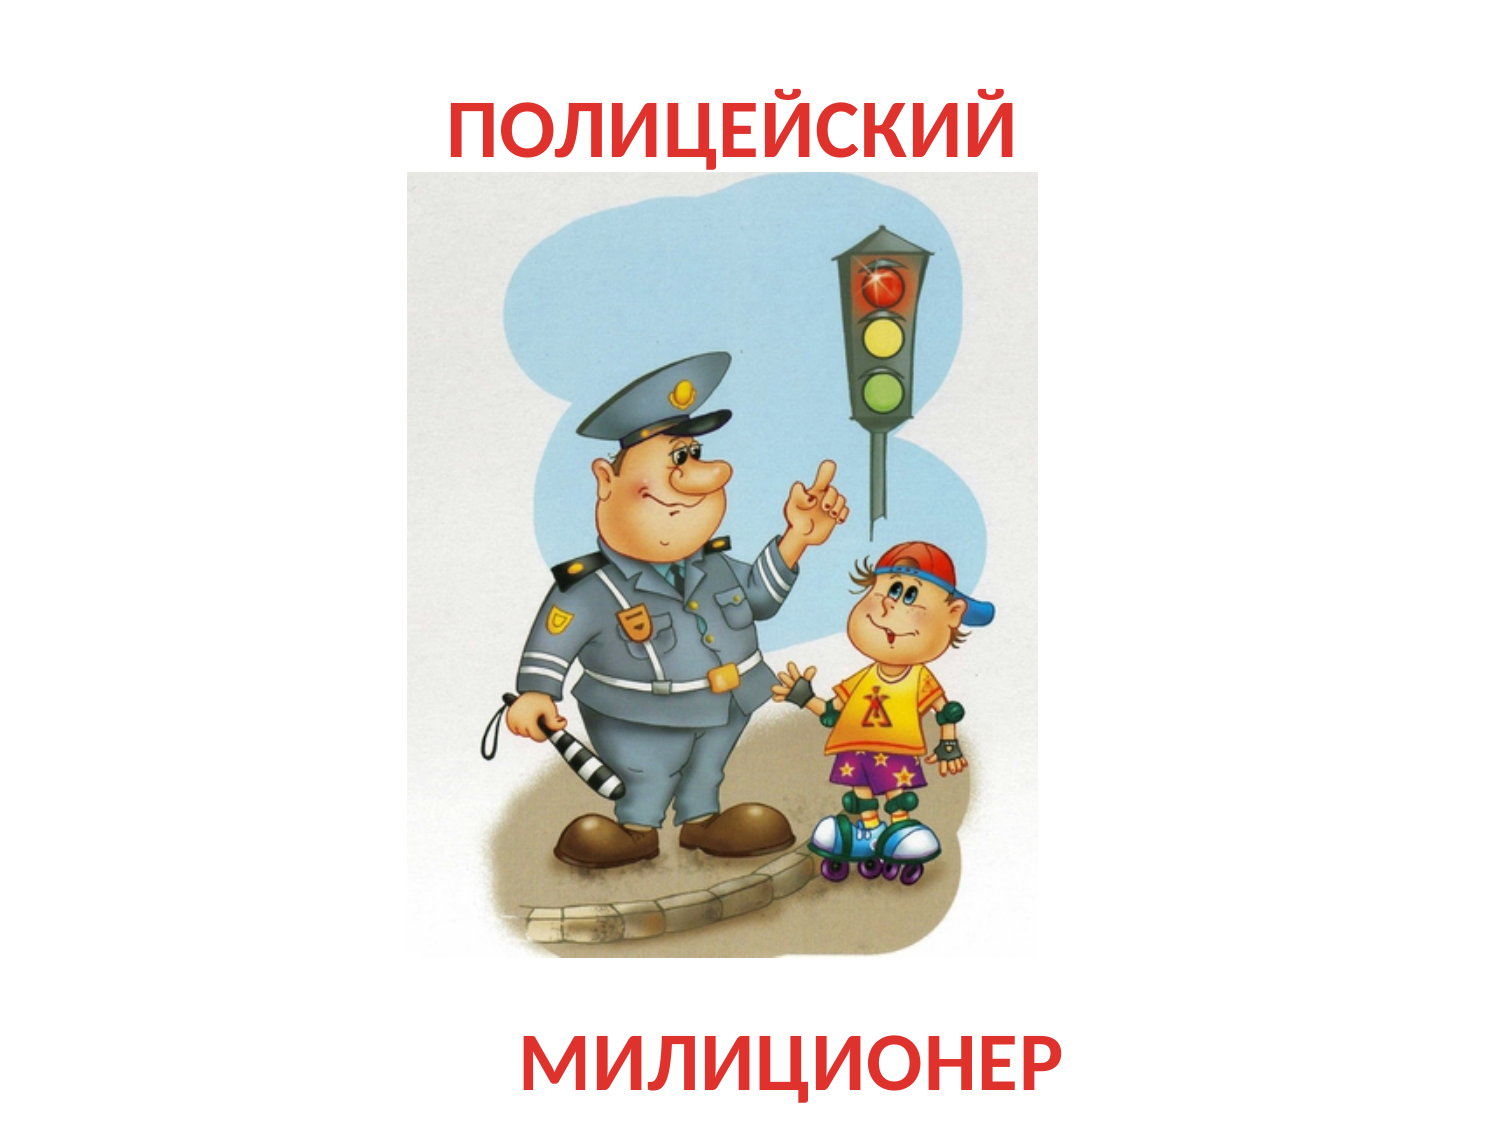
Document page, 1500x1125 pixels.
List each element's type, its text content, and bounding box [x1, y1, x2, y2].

text_box МИЛИЦИОНЕР [383, 999, 1199, 1115]
picture [407, 172, 1038, 959]
text_box ПОЛИЦЕЙСКИЙ [312, 66, 1152, 182]
